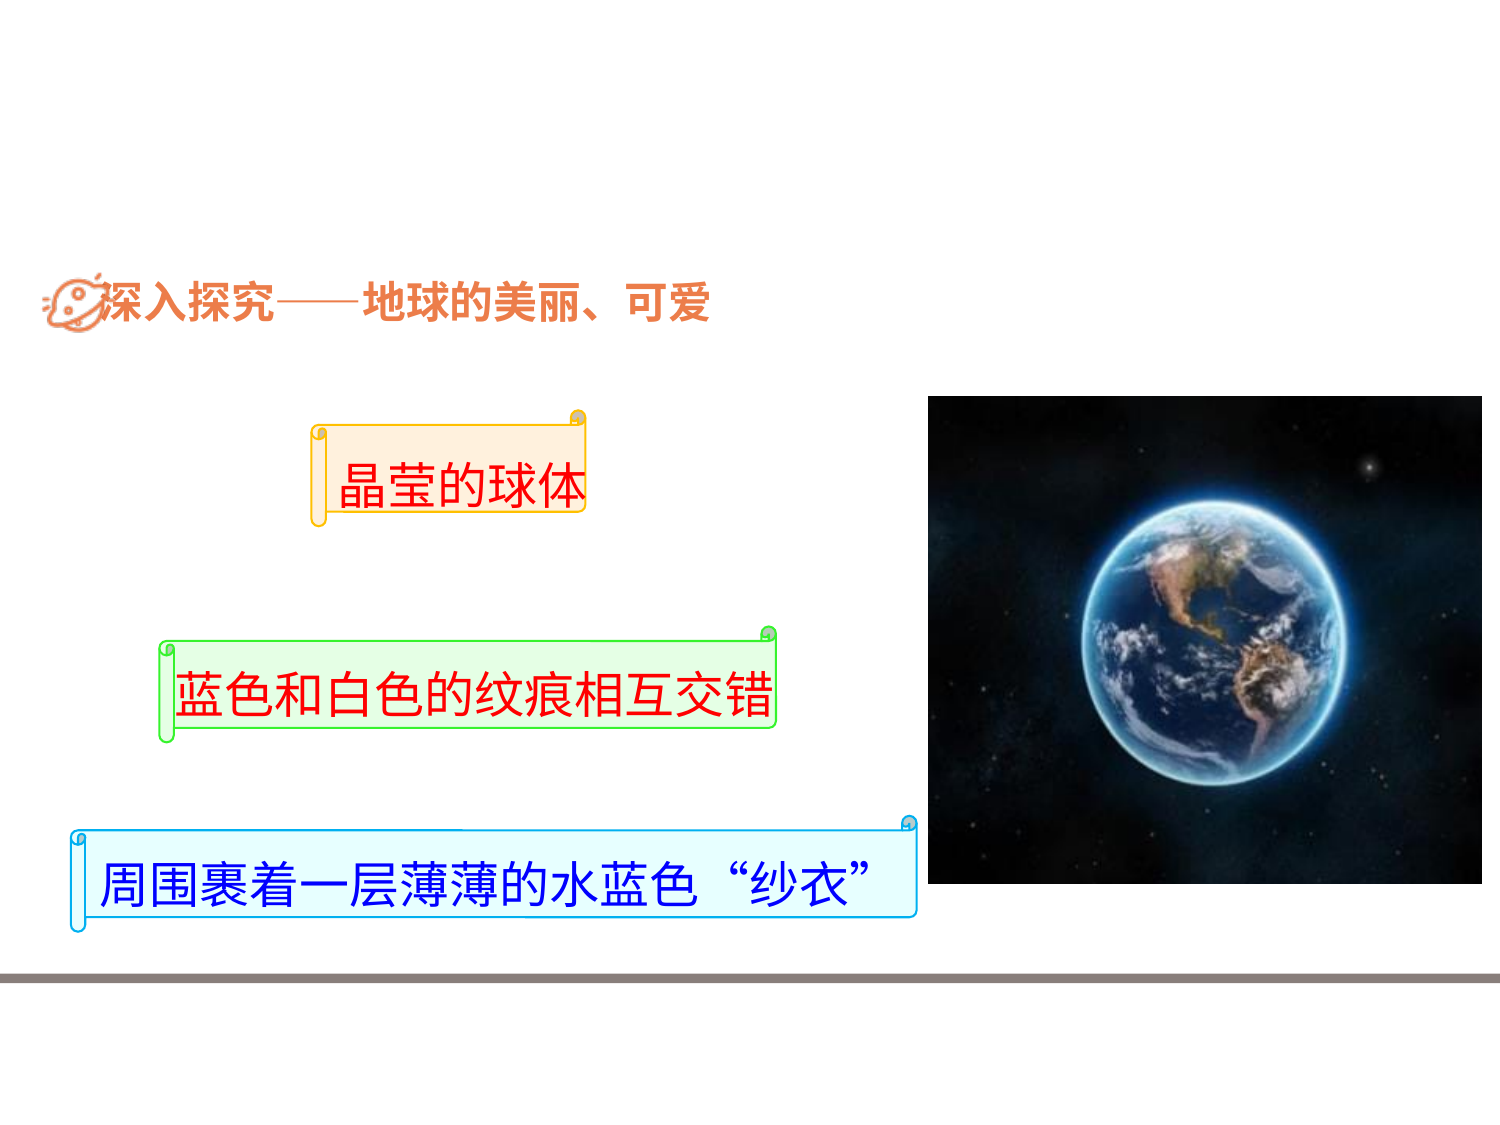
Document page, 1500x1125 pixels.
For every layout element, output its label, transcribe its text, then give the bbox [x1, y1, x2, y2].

picture [928, 396, 1482, 884]
text_box 深入探究——地球的美丽、可爱 [119, 274, 1347, 339]
text_box [0, 973, 1500, 984]
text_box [311, 410, 611, 527]
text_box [70, 815, 958, 932]
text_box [159, 626, 804, 743]
picture [37, 262, 119, 344]
